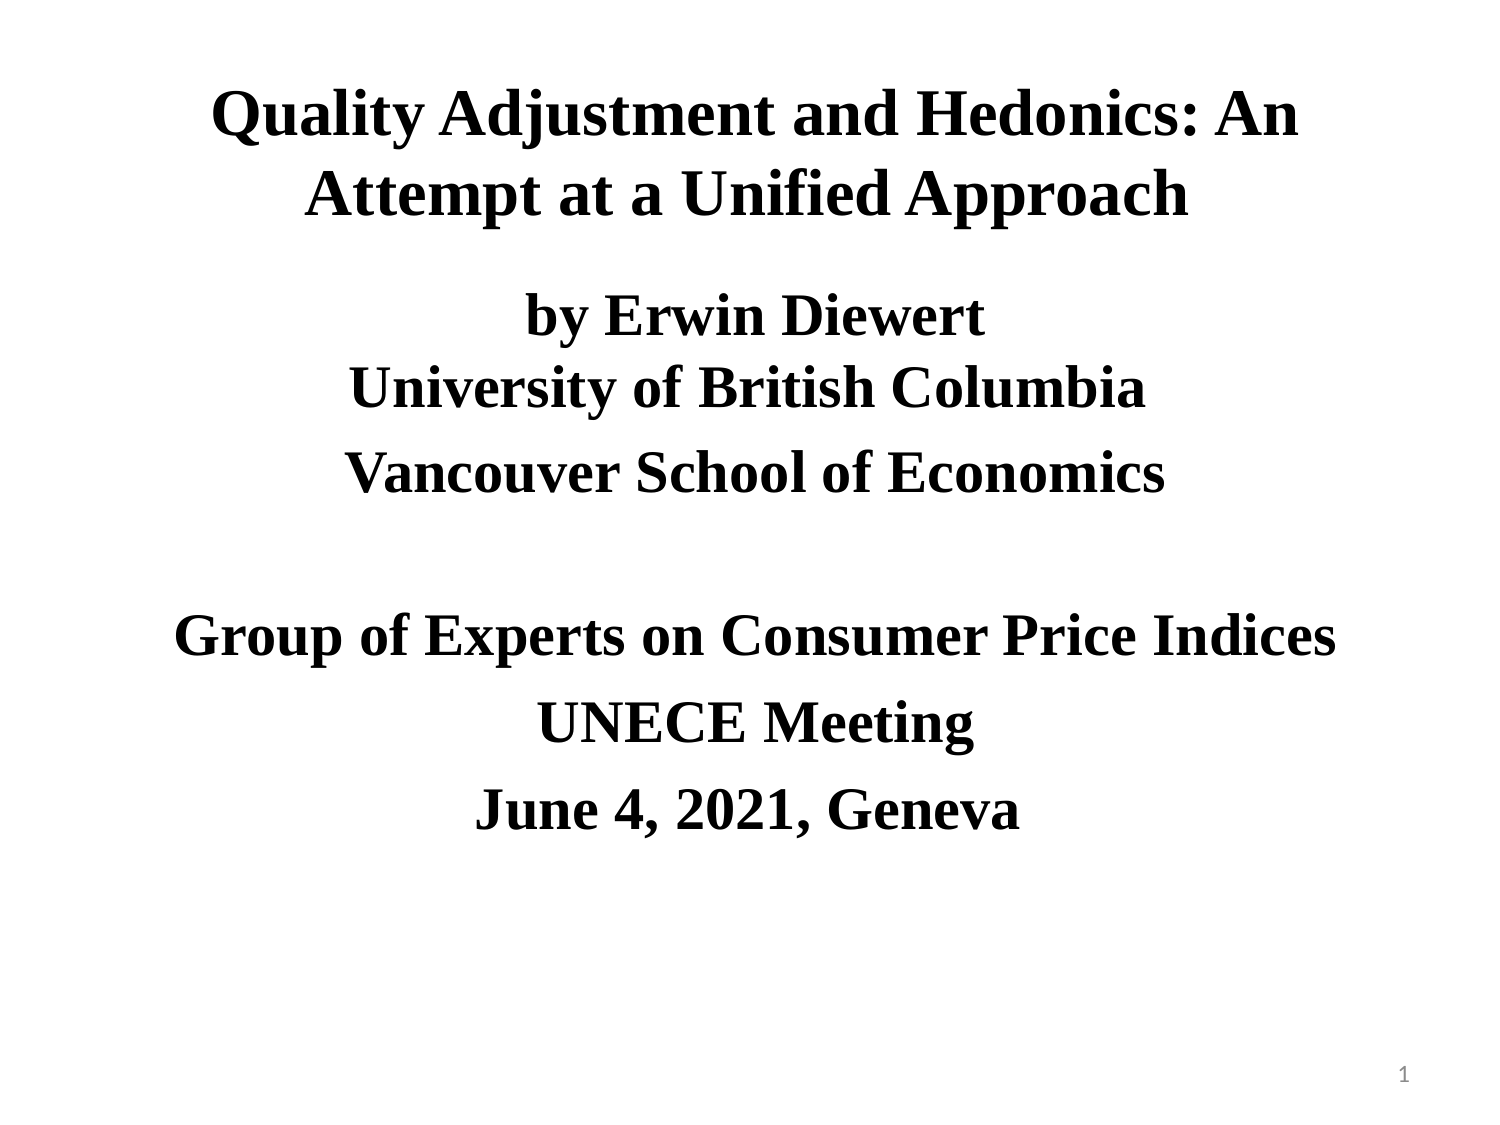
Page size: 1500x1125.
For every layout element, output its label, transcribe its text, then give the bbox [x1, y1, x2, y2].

title Quality Adjustment and Hedonics: An Attempt at a Unified Approach [88, 54, 1424, 244]
subtitle by Erwin Diewert University of British Columbia Vancouver School of Economics Group of Experts on Consumer Price Indices UNECE Meeting June 4, 2021, Geneva [88, 267, 1424, 1083]
slide_number 1 [1074, 1042, 1425, 1103]
